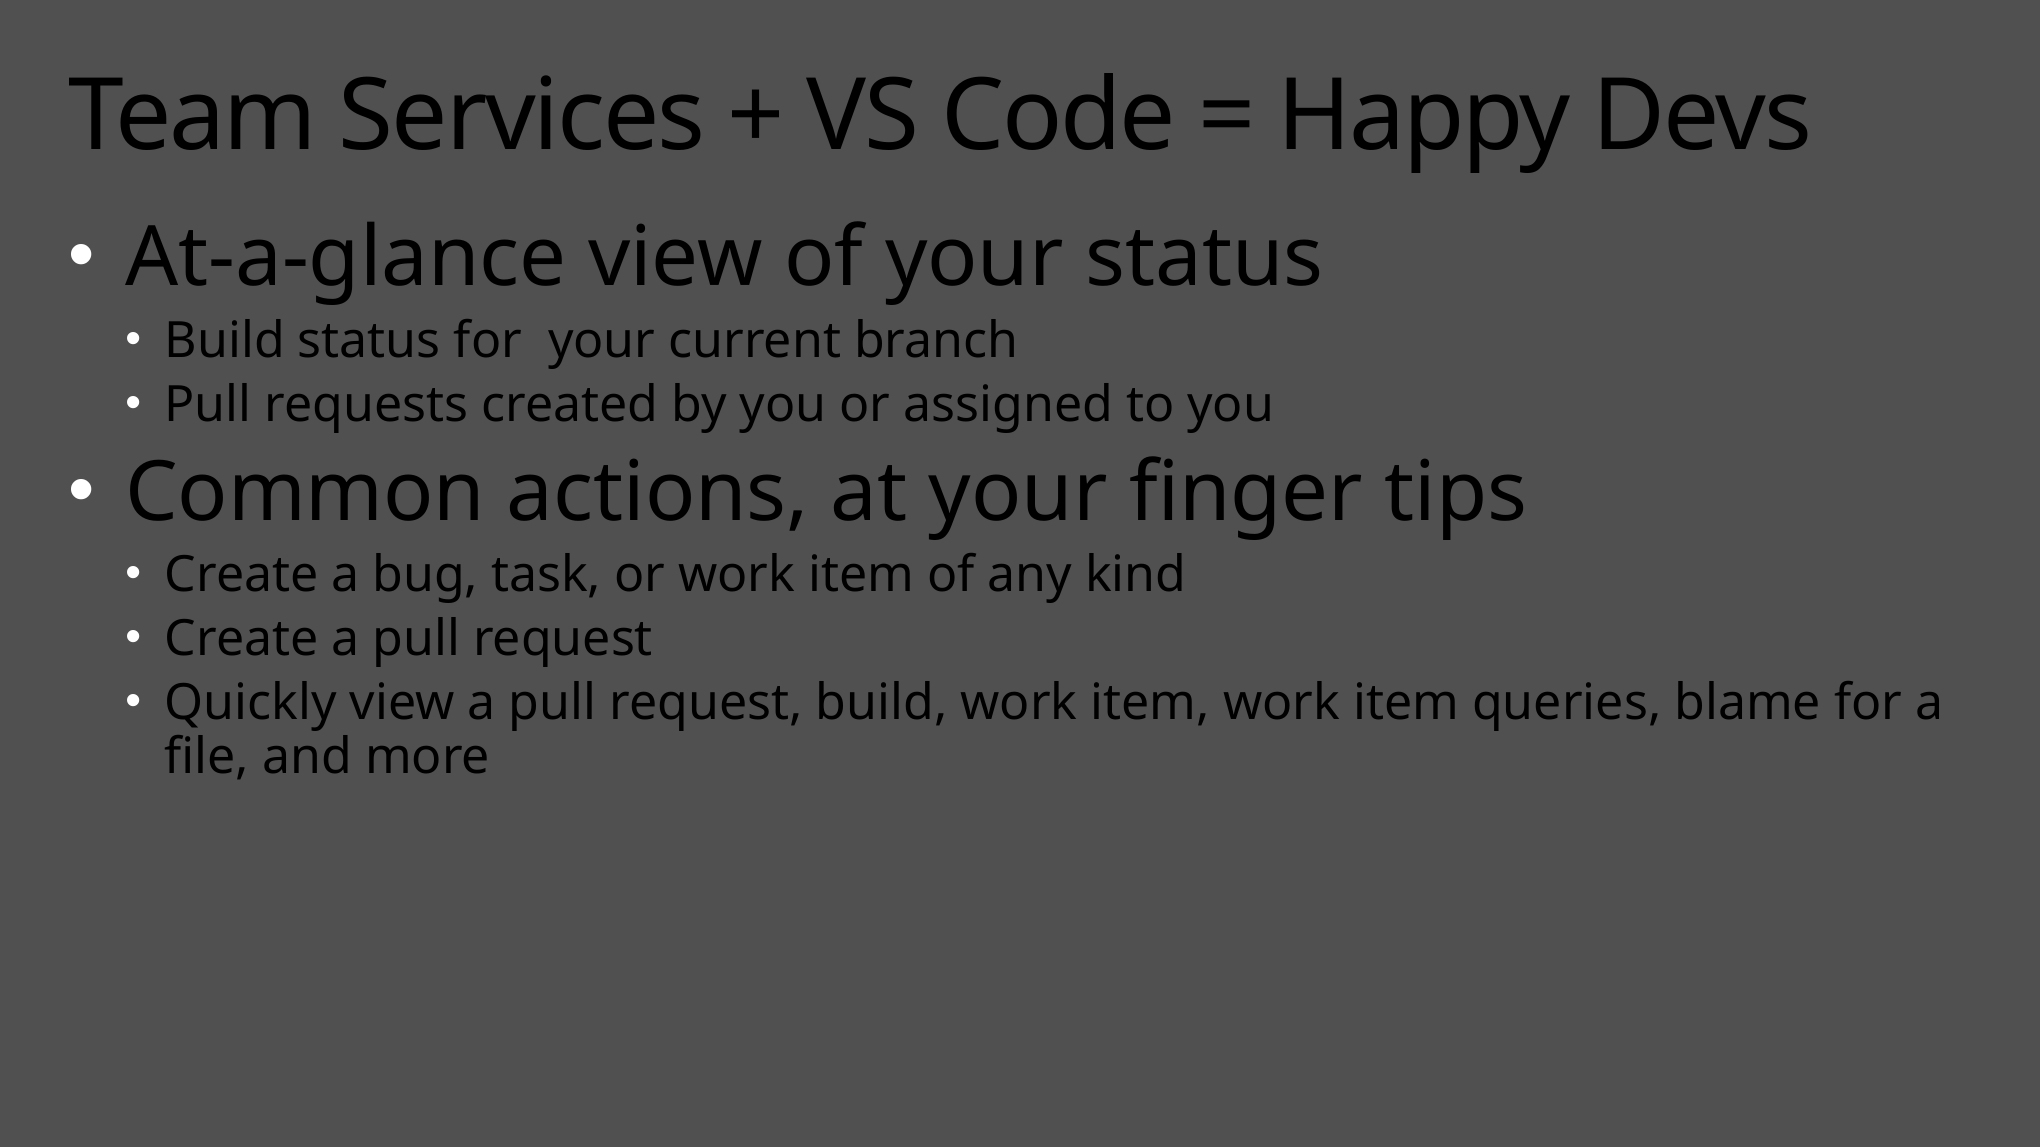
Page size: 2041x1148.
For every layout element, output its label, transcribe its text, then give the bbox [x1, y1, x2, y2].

title Team Services + VS Code = Happy Devs [45, 48, 1996, 199]
list At-a-glance view of your status Build status for your current branch Pull requests created by you or assigned to you Common actions, at your finger tips Create a bug, task, or work item of any kind Create a pull request Quickly view a pull request, build, work item, work item queries, blame for a file, and more [45, 199, 1996, 819]
